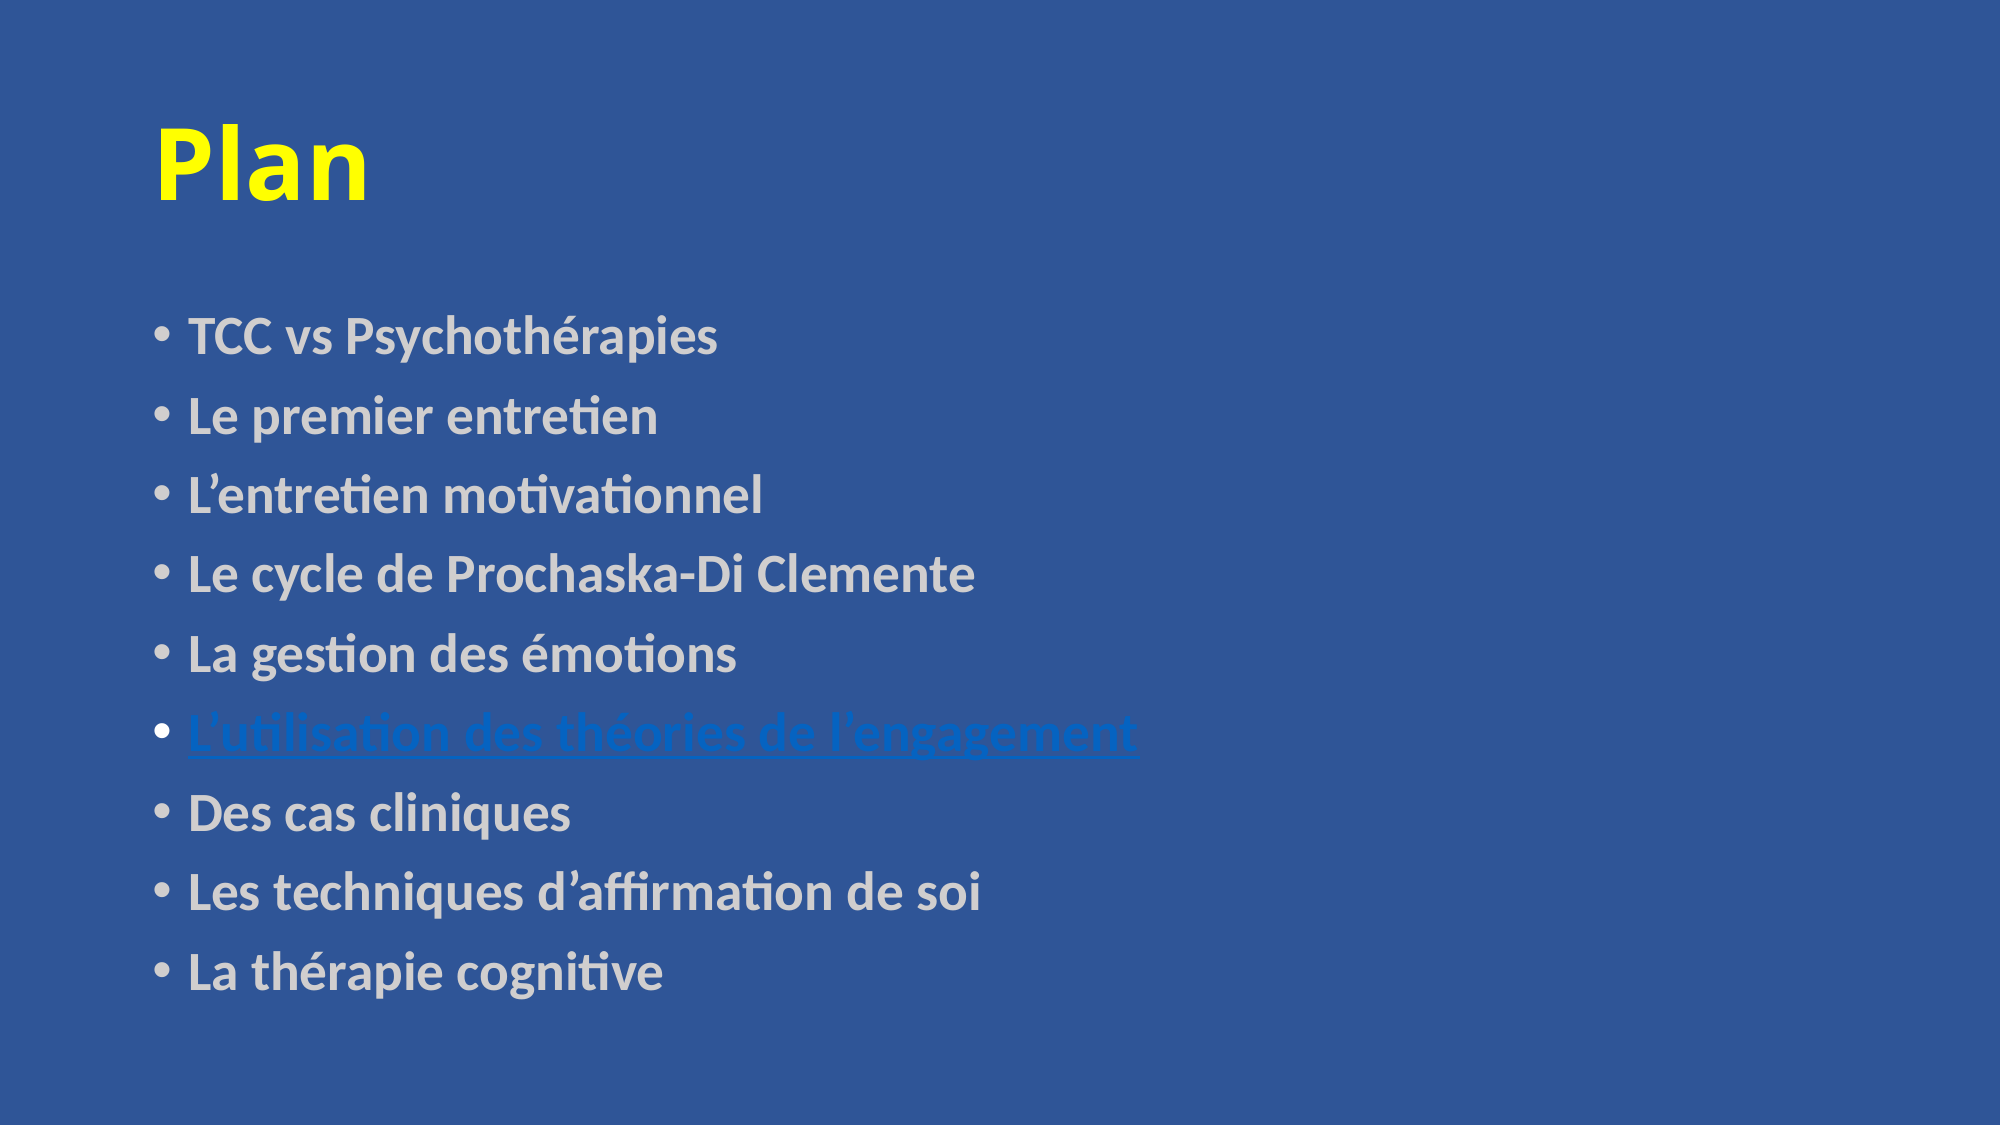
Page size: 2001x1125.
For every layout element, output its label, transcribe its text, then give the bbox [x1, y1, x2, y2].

list TCC vs Psychothérapies Le premier entretien L’entretien motivationnel Le cycle de Prochaska-Di Clemente La gestion des émotions L’utilisation des théories de l’engagement Des cas cliniques Les techniques d’affirmation de soi La thérapie cognitive [137, 299, 1863, 1014]
title Plan [137, 59, 1863, 278]
